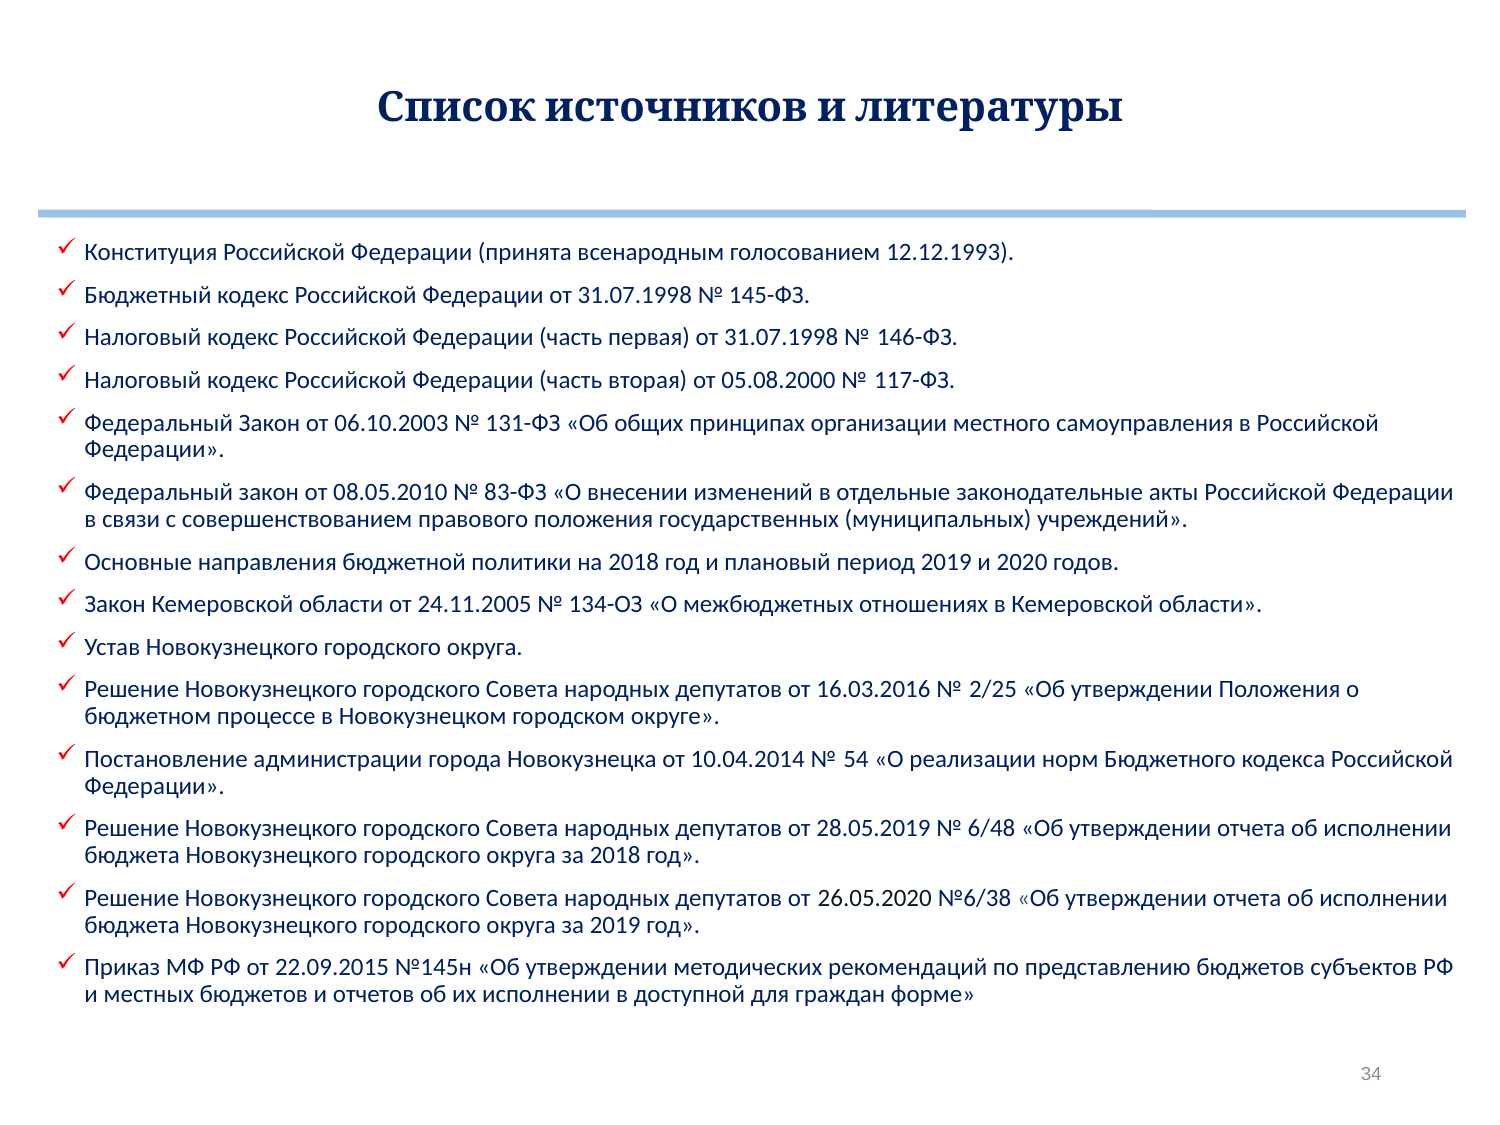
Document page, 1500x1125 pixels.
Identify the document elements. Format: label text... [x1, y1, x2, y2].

list Конституция Российской Федерации (принята всенародным голосованием 12.12.1993). Бюджетный кодекс Российской Федерации от 31.07.1998 № 145-ФЗ. Налоговый кодекс Российской Федерации (часть первая) от 31.07.1998 № 146-ФЗ. Налоговый кодекс Российской Федерации (часть вторая) от 05.08.2000 № 117-ФЗ. Федеральный Закон от 06.10.2003 № 131-ФЗ «Об общих принципах организации местного самоуправления в Российской Федерации». Федеральный закон от 08.05.2010 № 83-ФЗ «О внесении изменений в отдельные законодательные акты Российской Федерации в связи с совершенствованием правового положения государственных (муниципальных) учреждений». Основные направления бюджетной политики на 2018 год и плановый период 2019 и 2020 годов. Закон Кемеровской области от 24.11.2005 № 134-ОЗ «О межбюджетных отношениях в Кемеровской области». Устав Новокузнецкого городского округа. Решение Новокузнецкого городского Совета народных депутатов от 16.03.2016 № 2/25 «Об утверждении Положения о бюджетном процессе в Новокузнецком городском округе». Постановление администрации города Новокузнецка от 10.04.2014 № 54 «О реализации норм Бюджетного кодекса Российской Федерации». Решение Новокузнецкого городского Совета народных депутатов от 28.05.2019 № 6/48 «Об утверждении отчета об исполнении бюджета Новокузнецкого городского округа за 2018 год». Решение Новокузнецкого городского Совета народных депутатов от 26.05.2020 №6/38 «Об утверждении отчета об исполнении бюджета Новокузнецкого городского округа за 2019 год». Приказ МФ РФ от 22.09.2015 №145н «Об утверждении методических рекомендаций по представлению бюджетов субъектов РФ и местных бюджетов и отчетов об их исполнении в доступной для граждан форме» [41, 231, 1475, 1061]
slide_number 34 [1059, 1042, 1397, 1103]
title Список источников и литературы [108, 30, 1392, 139]
